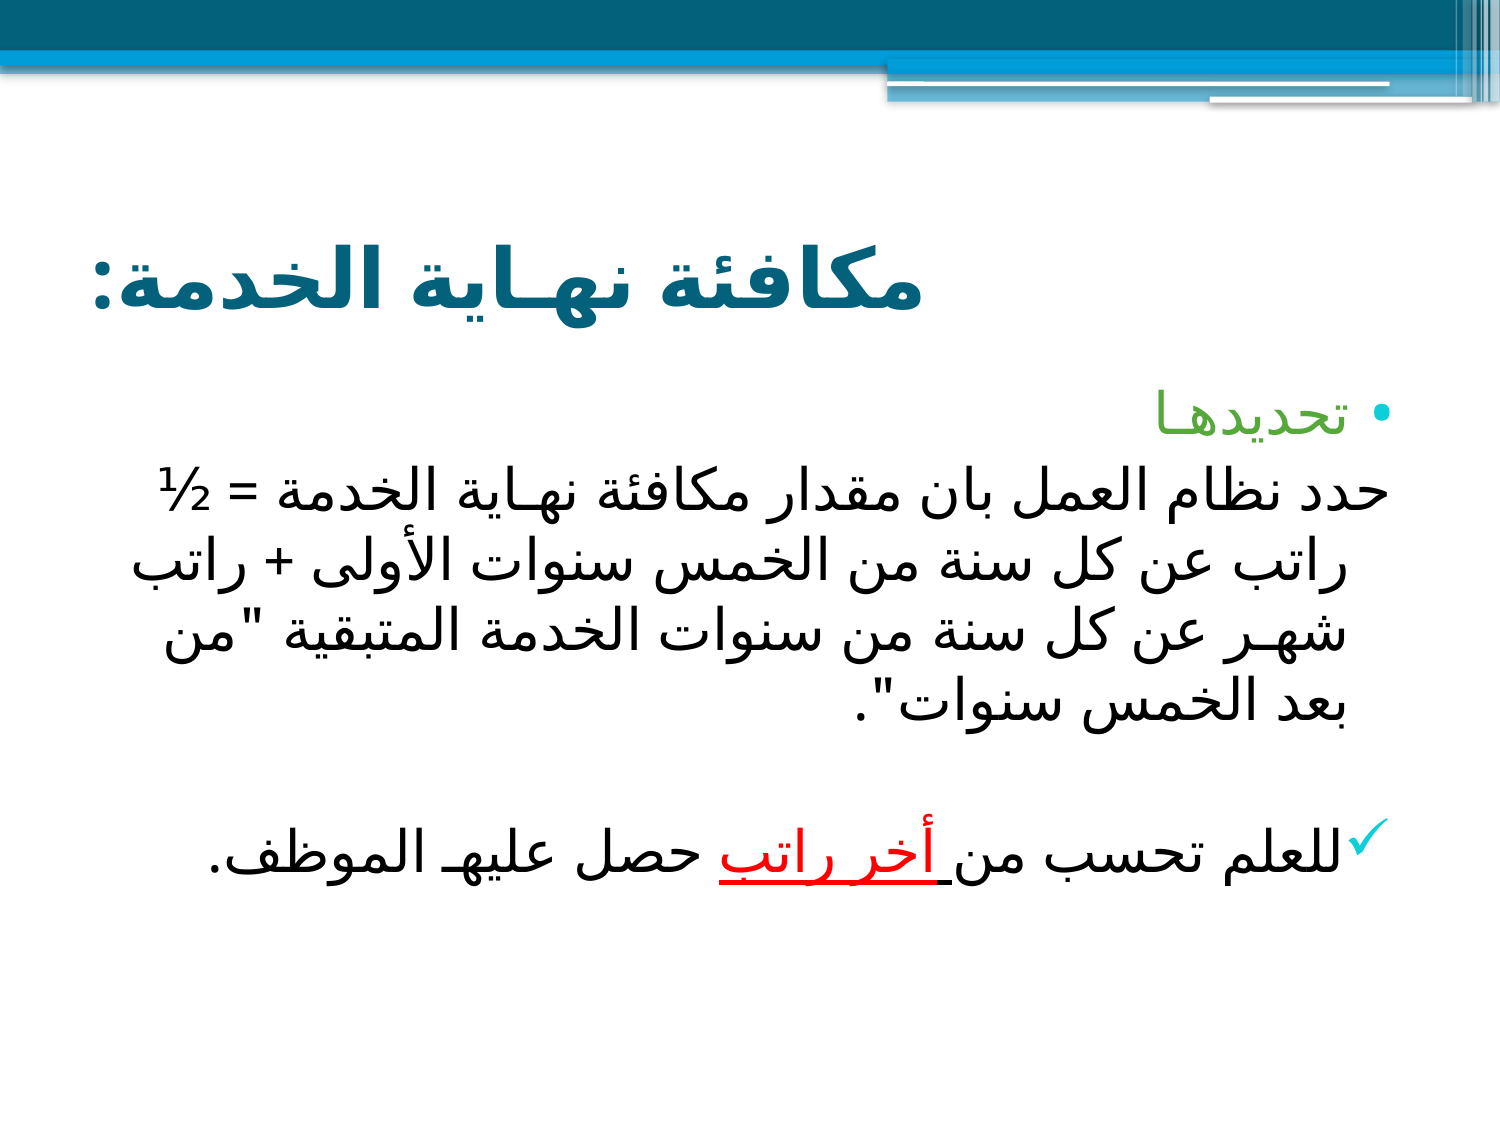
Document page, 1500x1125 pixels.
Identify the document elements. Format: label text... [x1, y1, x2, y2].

title مكافئة نهـاية الخدمة: [75, 187, 1425, 363]
list تحديدهـا حدد نظام العمل بان مقدار مكافئة نهـاية الخدمة = ½ راتب عن كل سنة من الخمس سنوات الأولى + راتب شهـر عن كل سنة من سنوات الخدمة المتبقية "من بعد الخمس سنوات". للعلم تحسب من أخر راتب حصل عليهـ الموظف. [75, 368, 1425, 1079]
